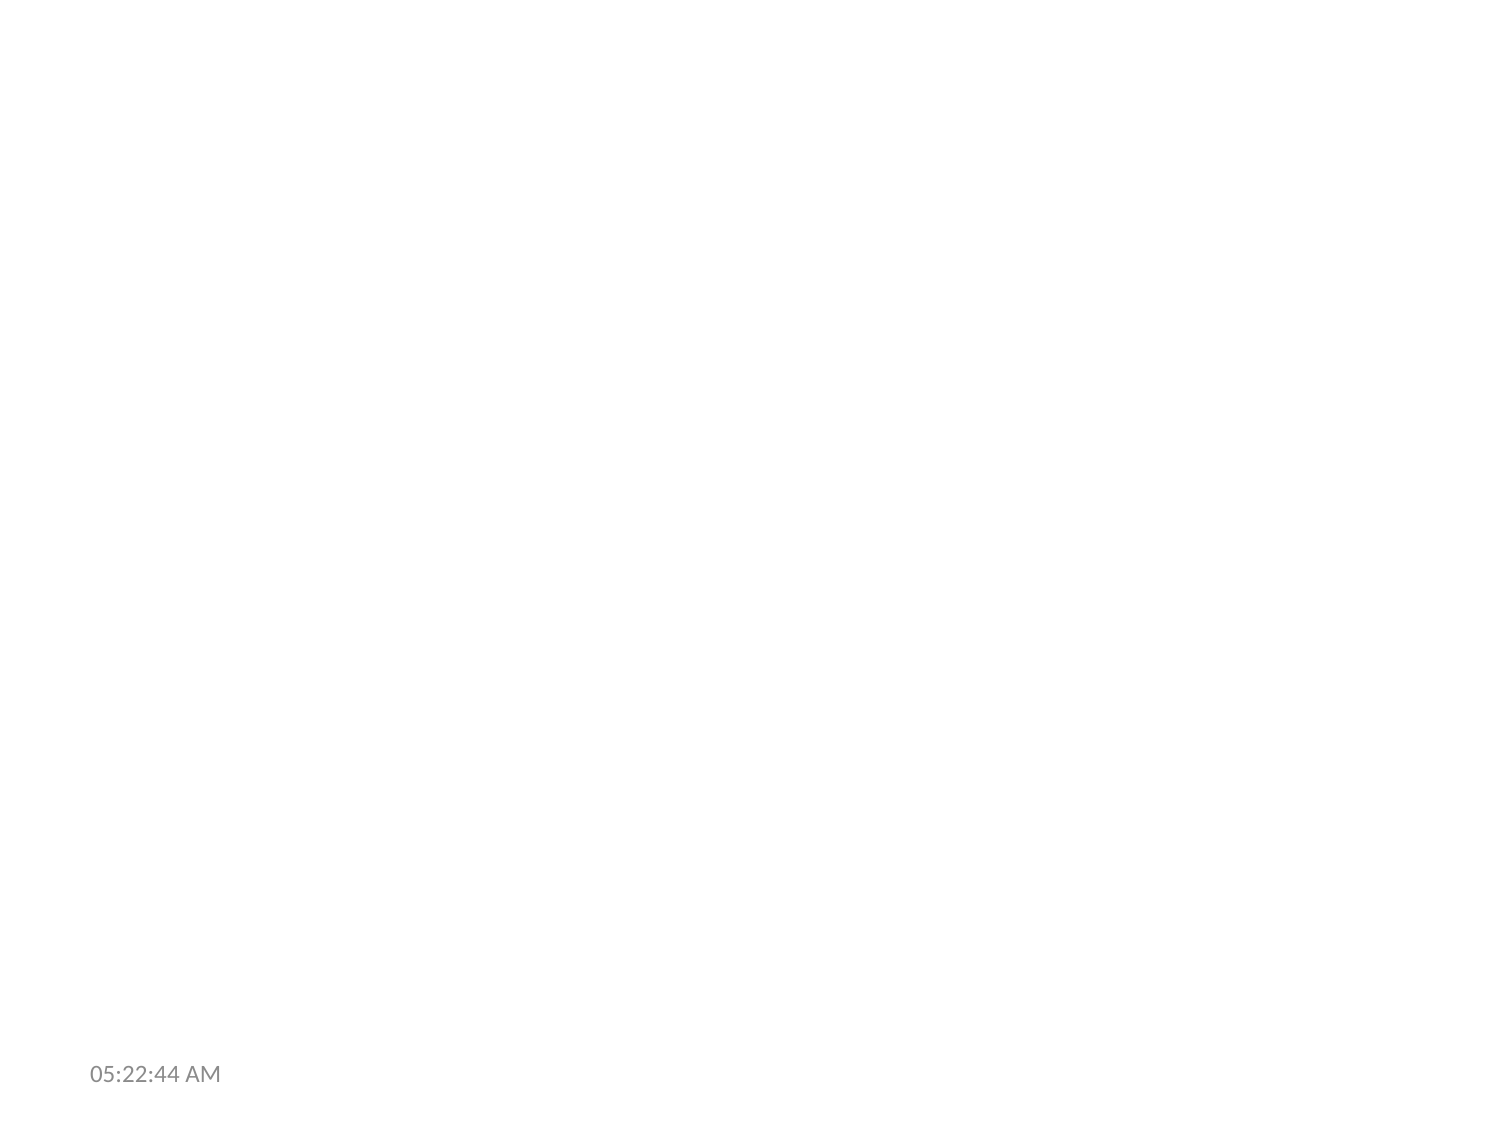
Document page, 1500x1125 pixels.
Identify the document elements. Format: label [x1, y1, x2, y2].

slide_number [75, 1042, 425, 1103]
